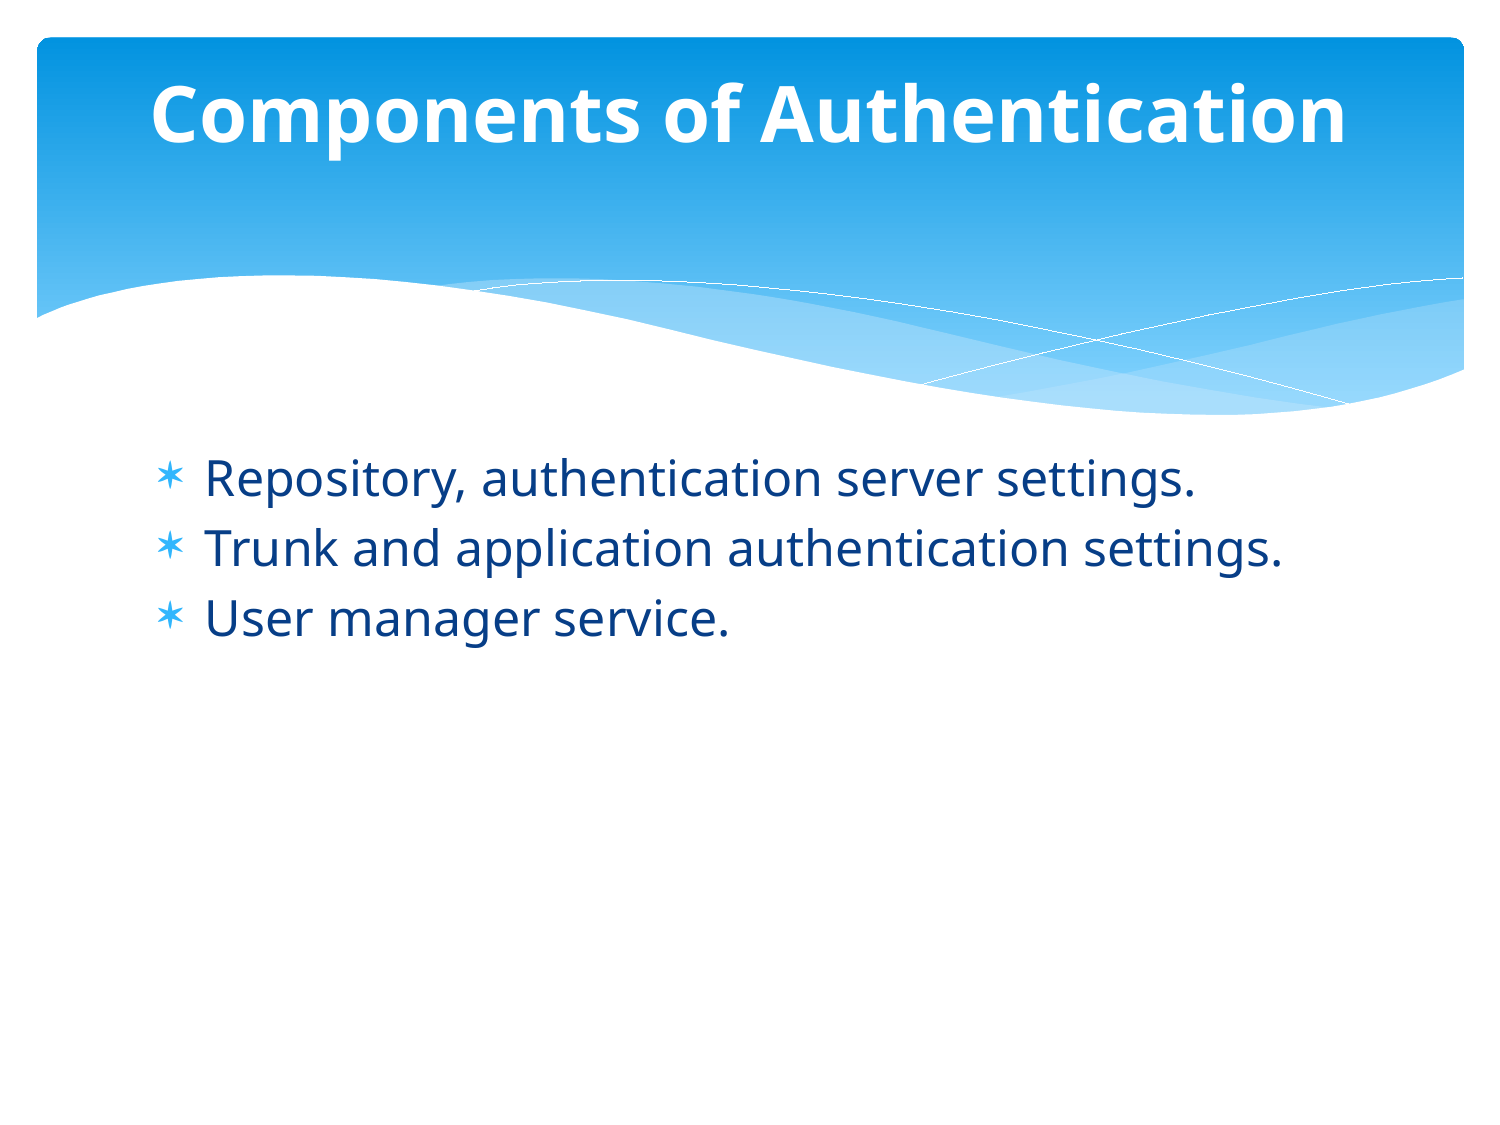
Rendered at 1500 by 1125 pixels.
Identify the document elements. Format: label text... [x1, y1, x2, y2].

title Components of Authentication [75, 55, 1425, 261]
list Repository, authentication server settings. Trunk and application authentication settings. User manager service. [143, 438, 1359, 1005]
